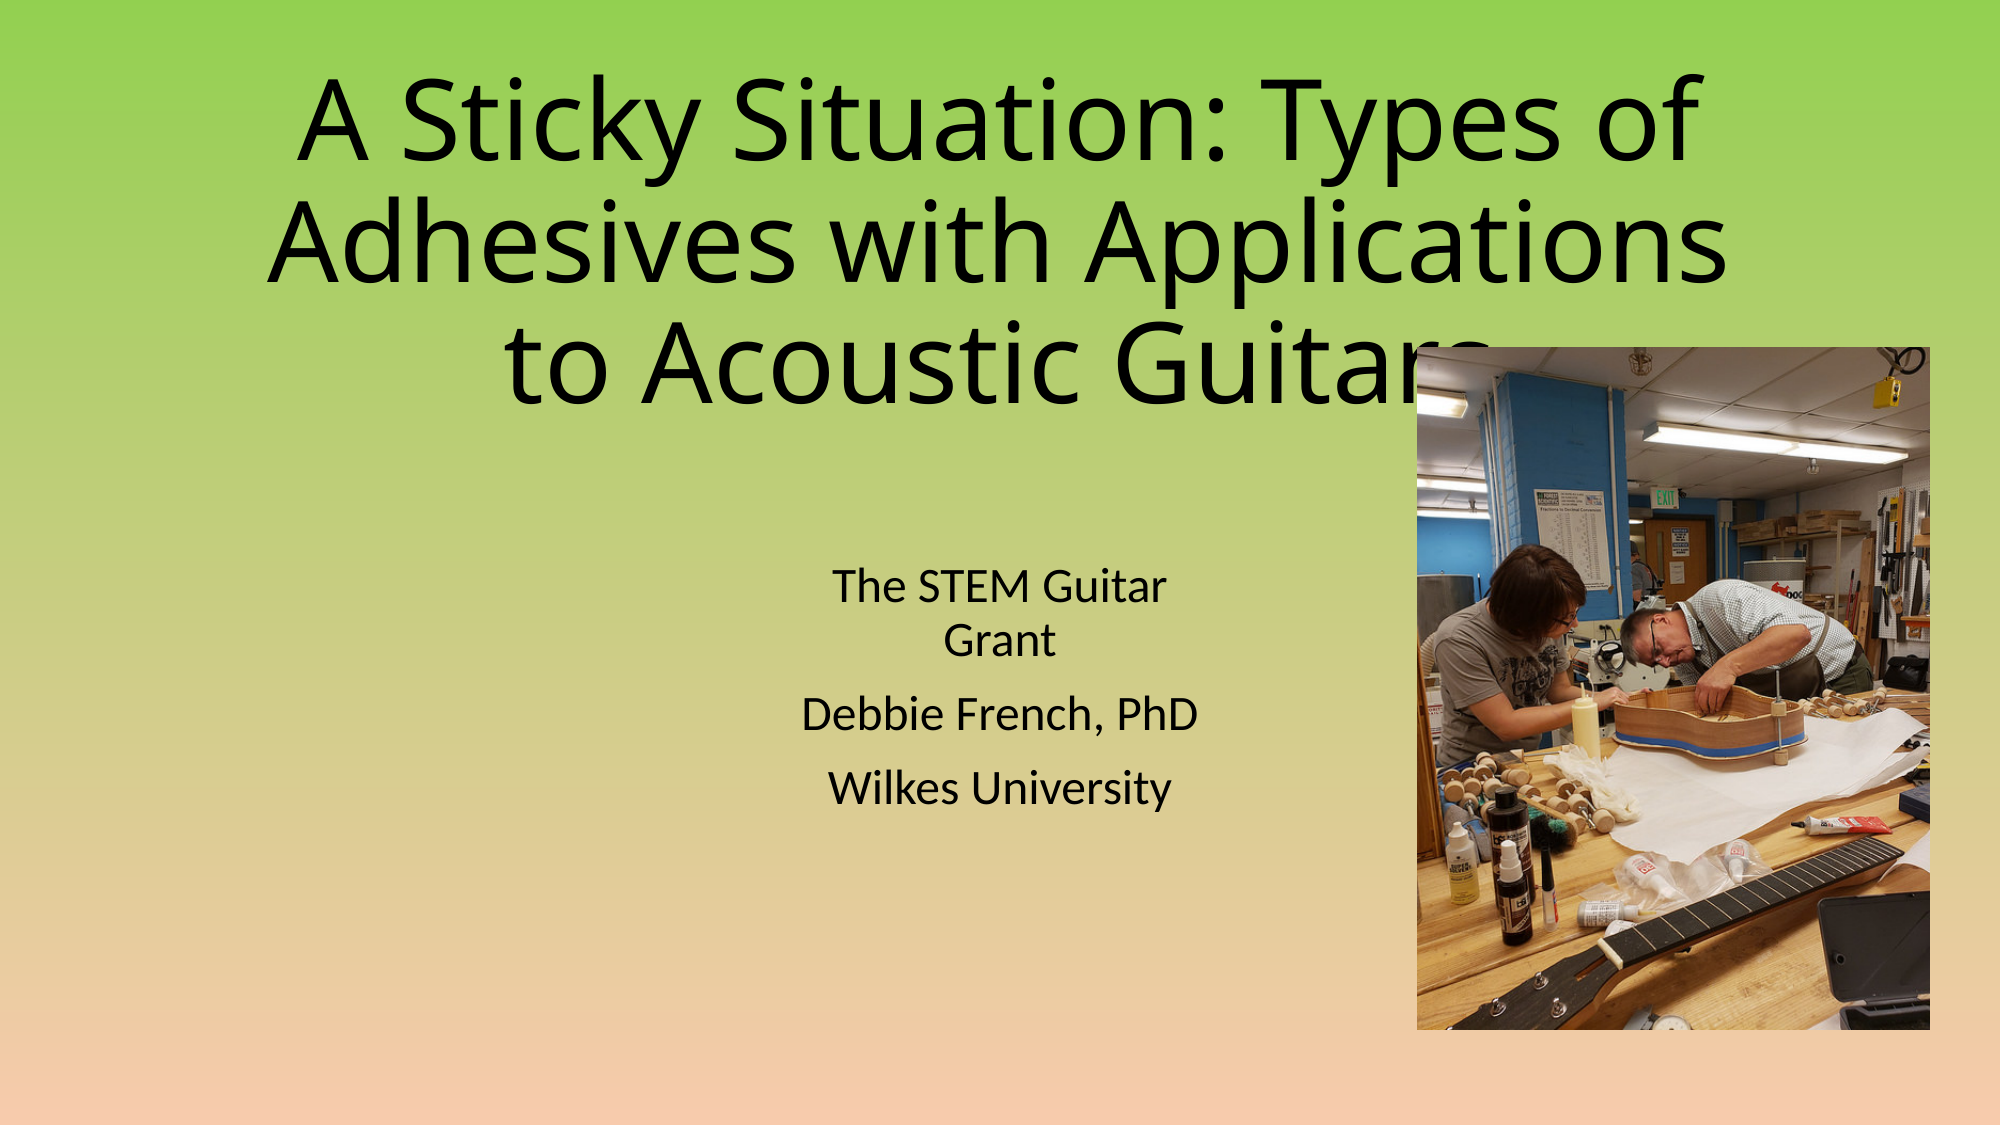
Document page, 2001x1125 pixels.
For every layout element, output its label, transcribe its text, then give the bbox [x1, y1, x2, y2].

subtitle The STEM Guitar Grant Debbie French, PhD Wilkes University [756, 552, 1244, 825]
title A Sticky Situation: Types of Adhesives with Applications to Acoustic Guitars [249, 43, 1750, 436]
picture [1417, 347, 1930, 1030]
